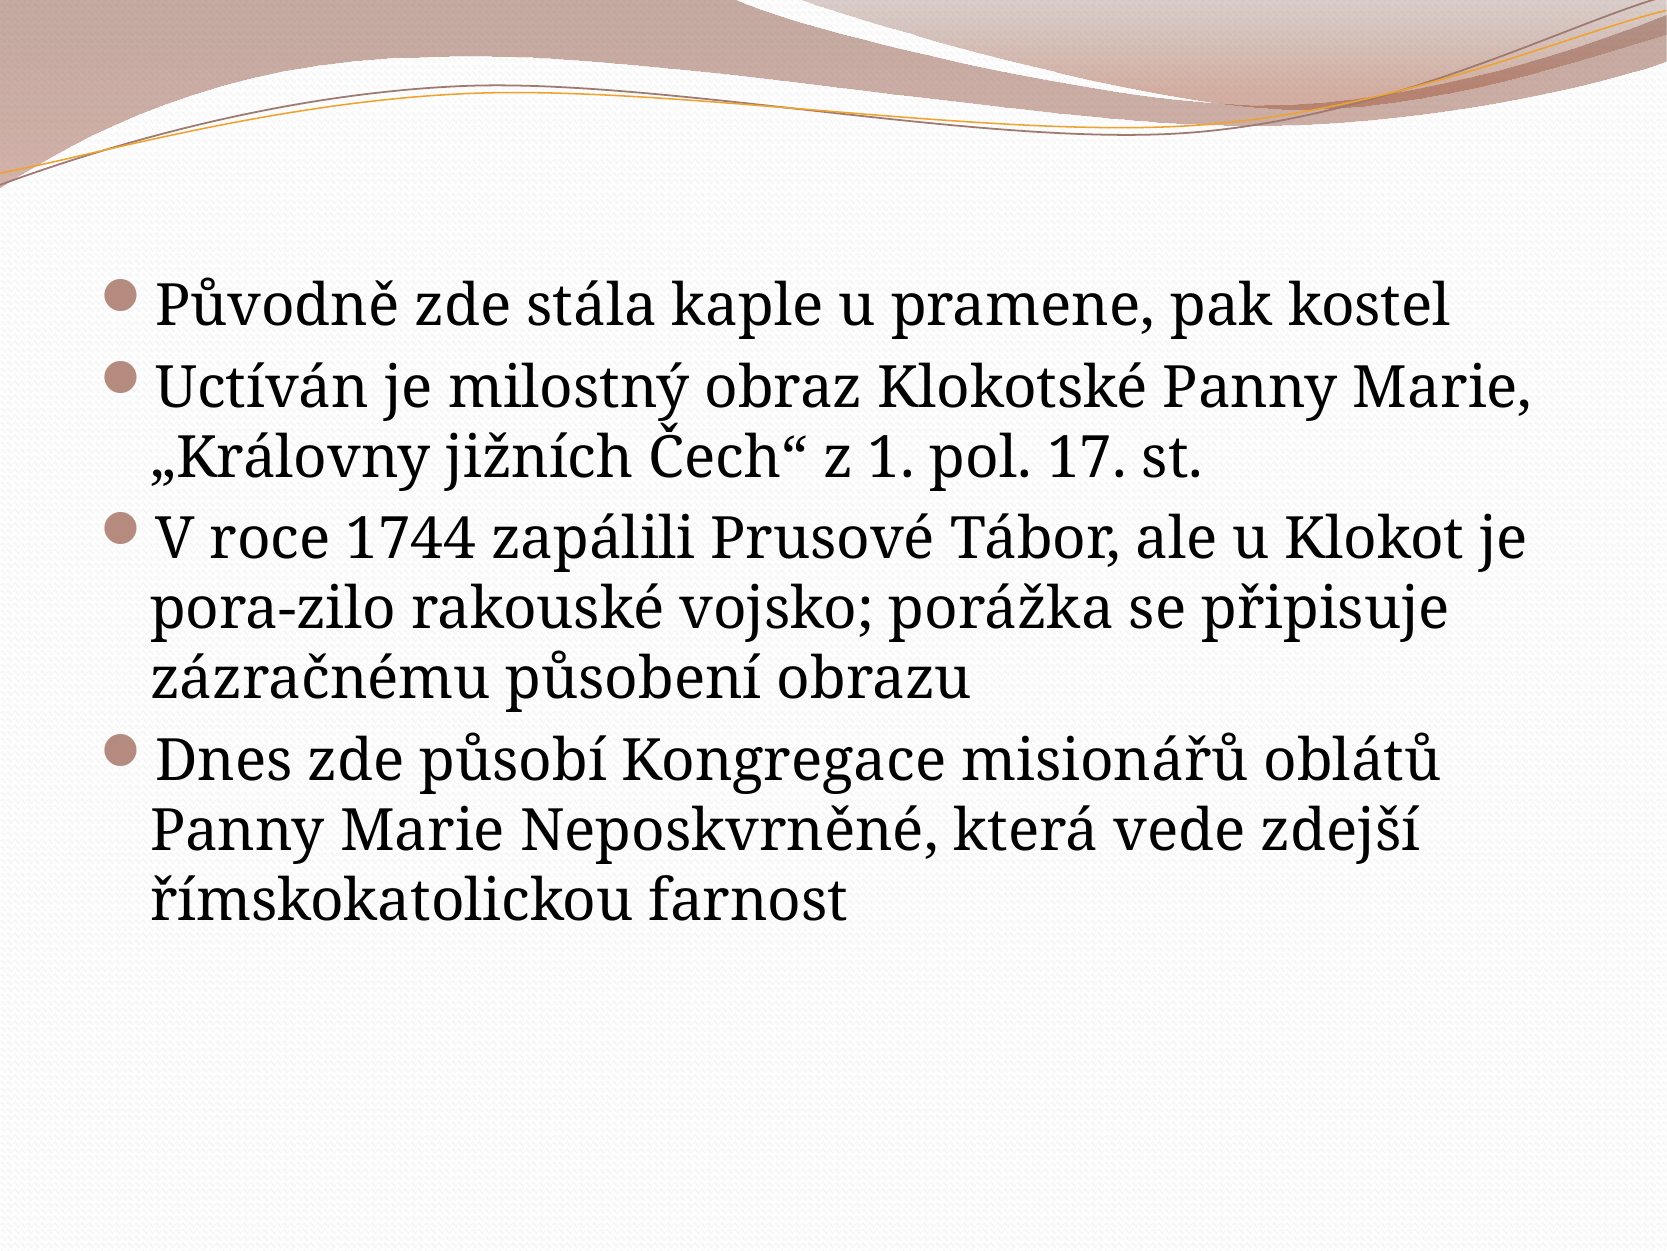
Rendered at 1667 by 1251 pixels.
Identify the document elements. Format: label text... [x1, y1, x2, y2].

list Původně zde stála kaple u pramene, pak kostel Uctíván je milostný obraz Klokotské Panny Marie, „Královny jižních Čech“ z 1. pol. 17. st. V roce 1744 zapálili Prusové Tábor, ale u Klokot je pora-zilo rakouské vojsko; porážka se připisuje zázračnému působení obrazu Dnes zde působí Kongregace misionářů oblátů Panny Marie Neposkvrněné, která vede zdejší římskokatolickou farnost [83, 258, 1584, 1153]
title [83, 128, 1584, 258]
